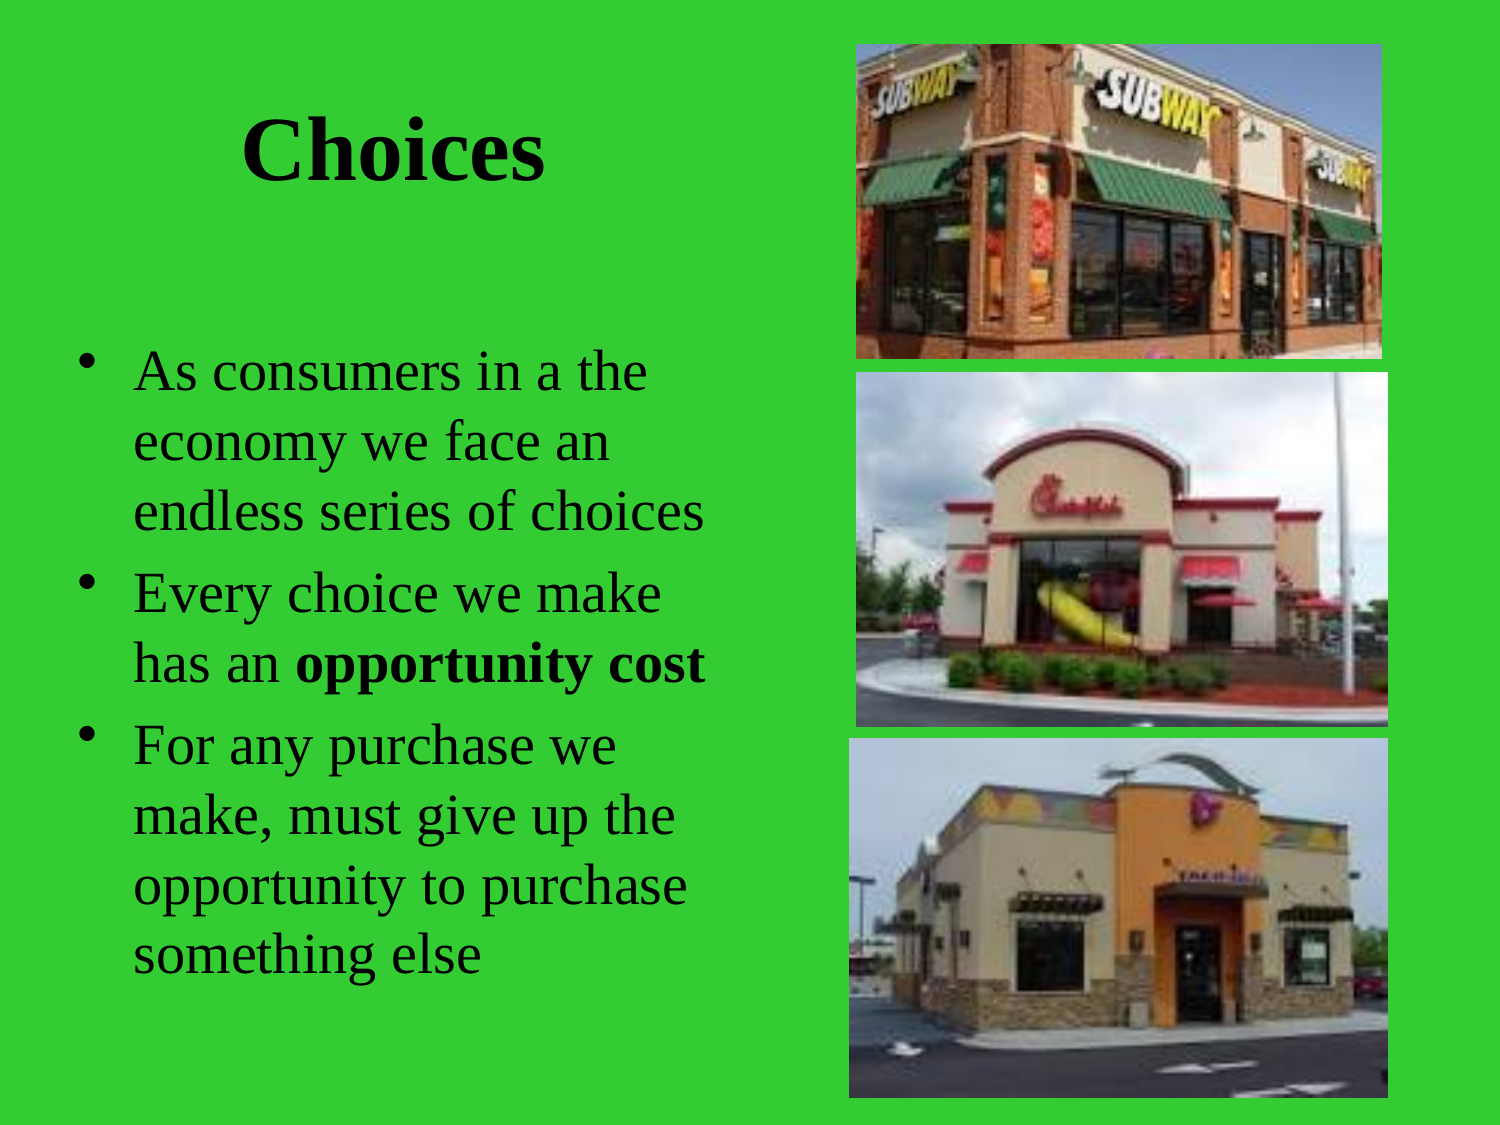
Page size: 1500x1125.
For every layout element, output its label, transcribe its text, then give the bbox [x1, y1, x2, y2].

picture [856, 44, 1382, 359]
title Choices [37, 50, 750, 238]
picture [856, 371, 1388, 728]
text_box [849, 737, 1388, 1098]
list As consumers in a the economy we face an endless series of choices Every choice we make has an opportunity cost For any purchase we make, must give up the opportunity to purchase something else [62, 324, 738, 1000]
